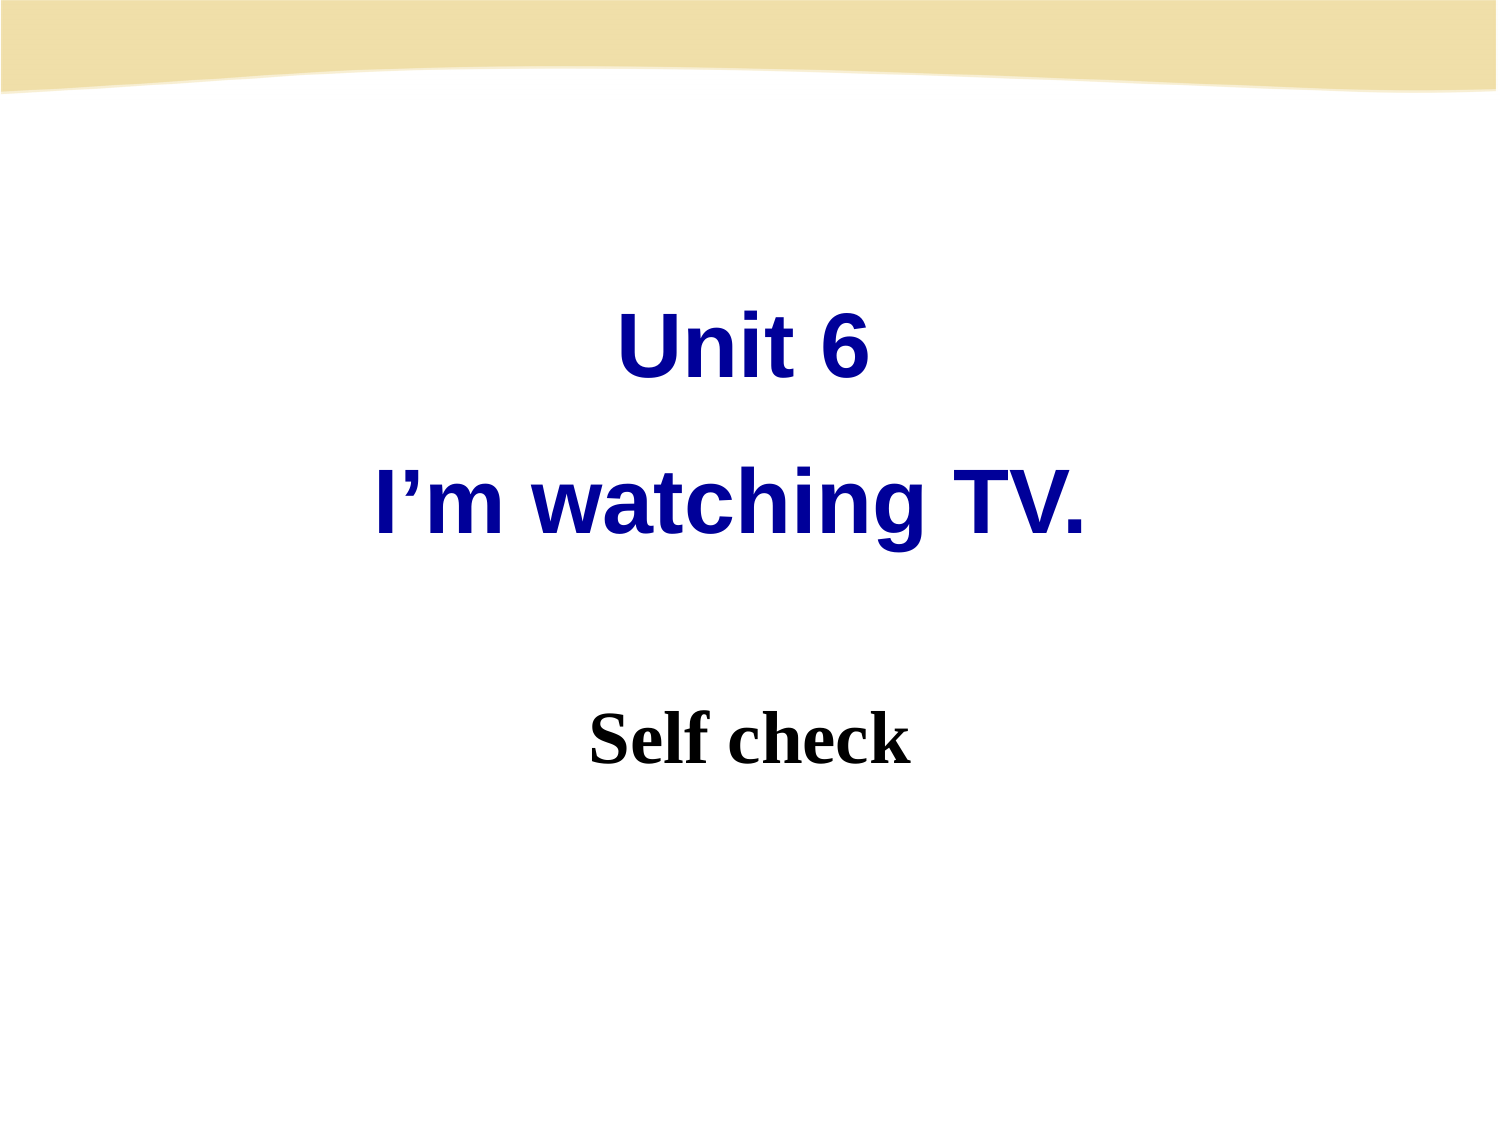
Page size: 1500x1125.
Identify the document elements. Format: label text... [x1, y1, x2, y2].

text_box Unit 6 I’m watching TV. [218, 278, 1270, 645]
text_box Self check [549, 680, 951, 786]
picture [0, 0, 1500, 100]
